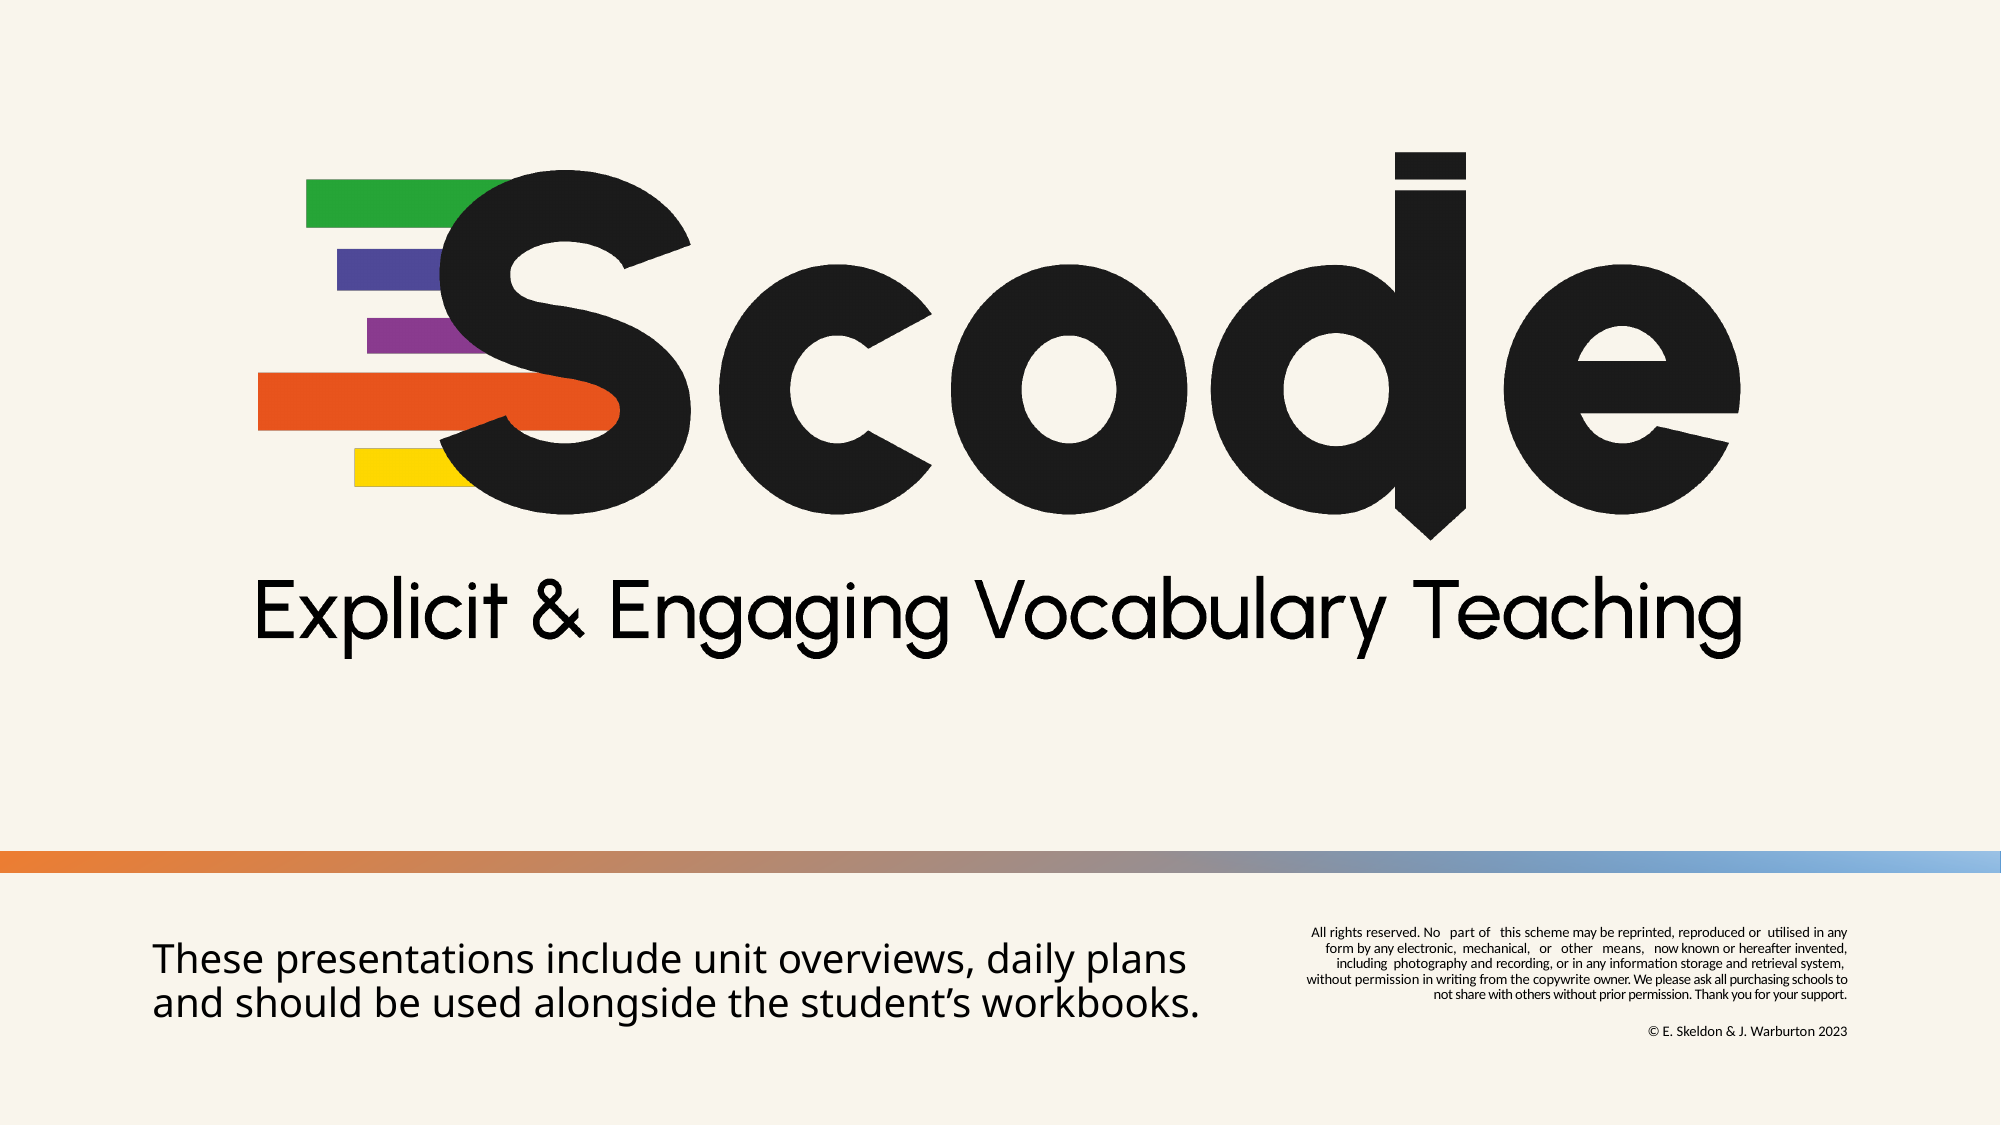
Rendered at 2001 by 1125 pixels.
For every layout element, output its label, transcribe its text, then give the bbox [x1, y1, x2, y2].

picture [48, 76, 1863, 767]
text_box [0, 851, 2000, 873]
title These presentations include unit overviews, daily plans and should be used alongside the student’s workbooks. [137, 916, 1273, 1049]
list All rights reserved. No part of this scheme may be reprinted, reproduced or utilised in any form by any electronic, mechanical, or other means, now known or hereafter invented, including photography and recording, or in any information storage and retrieval system, without permission in writing from the copywrite owner. We please ask all purchasing schools to not share with others without prior permission. Thank you for your support. © E. Skeldon & J. Warburton 2023 [1273, 916, 1863, 1049]
